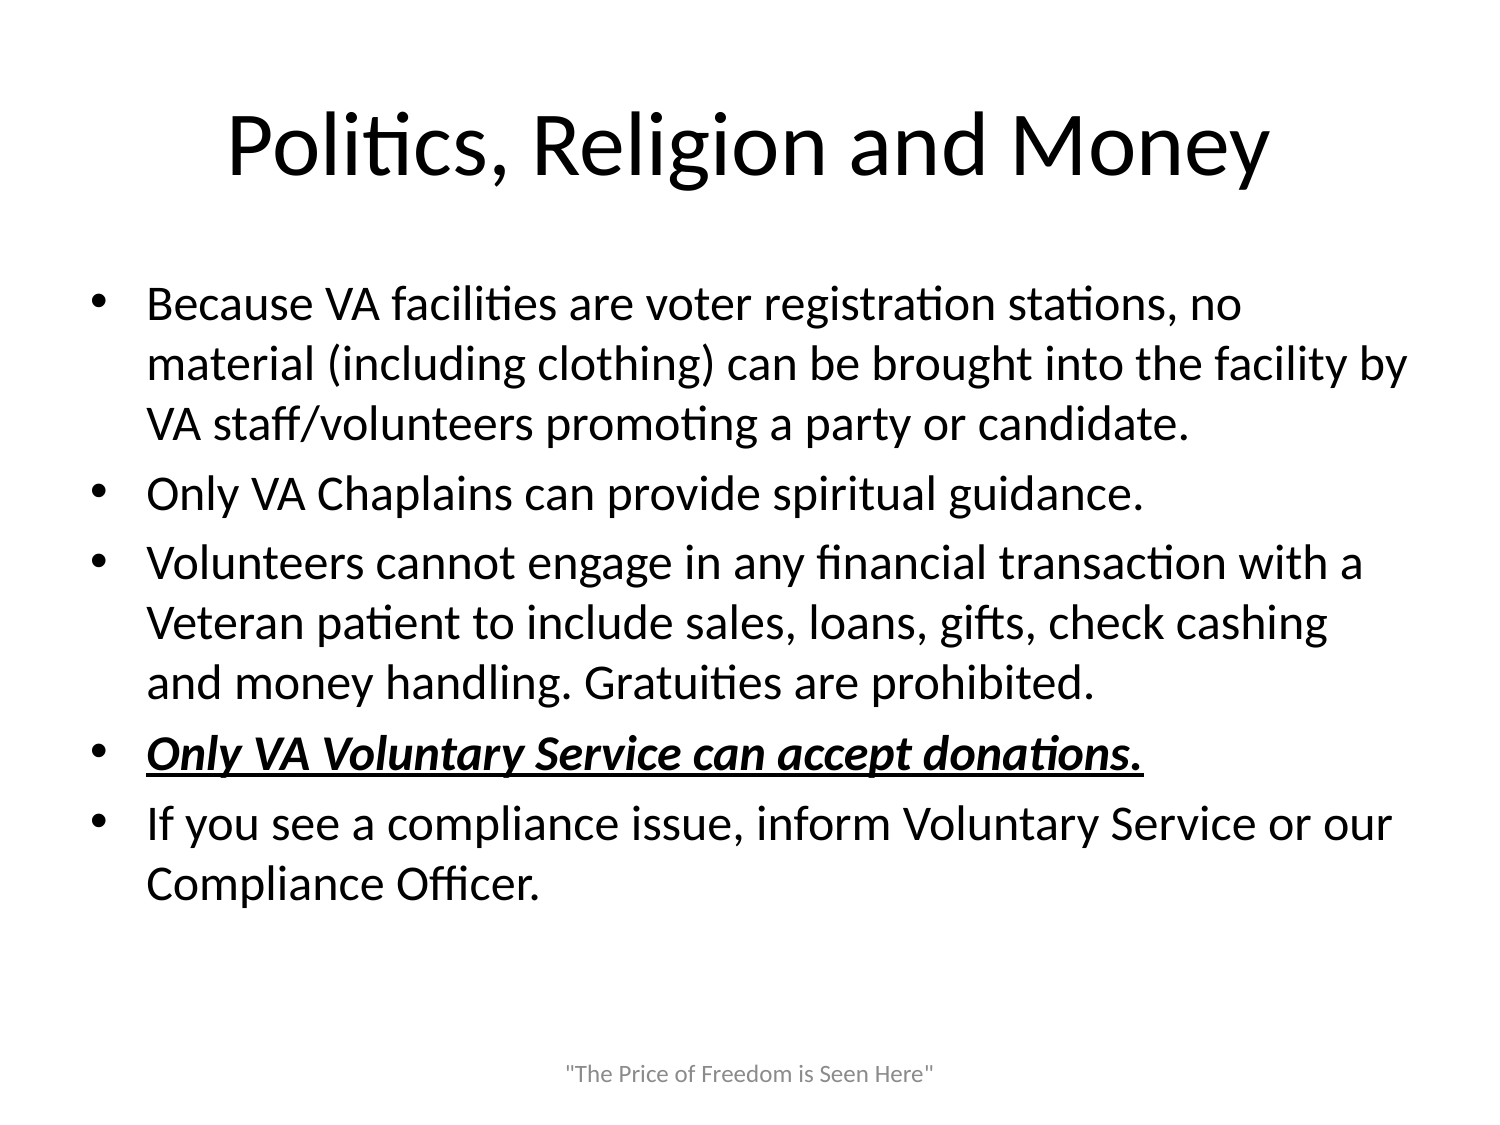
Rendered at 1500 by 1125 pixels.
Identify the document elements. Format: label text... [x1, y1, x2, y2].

title Politics, Religion and Money [75, 45, 1425, 233]
list Because VA facilities are voter registration stations, no material (including clothing) can be brought into the facility by VA staff/volunteers promoting a party or candidate. Only VA Chaplains can provide spiritual guidance. Volunteers cannot engage in any financial transaction with a Veteran patient to include sales, loans, gifts, check cashing and money handling. Gratuities are prohibited. Only VA Voluntary Service can accept donations. If you see a compliance issue, inform Voluntary Service or our Compliance Officer. [75, 262, 1425, 1005]
footer "The Price of Freedom is Seen Here" [512, 1042, 988, 1103]
